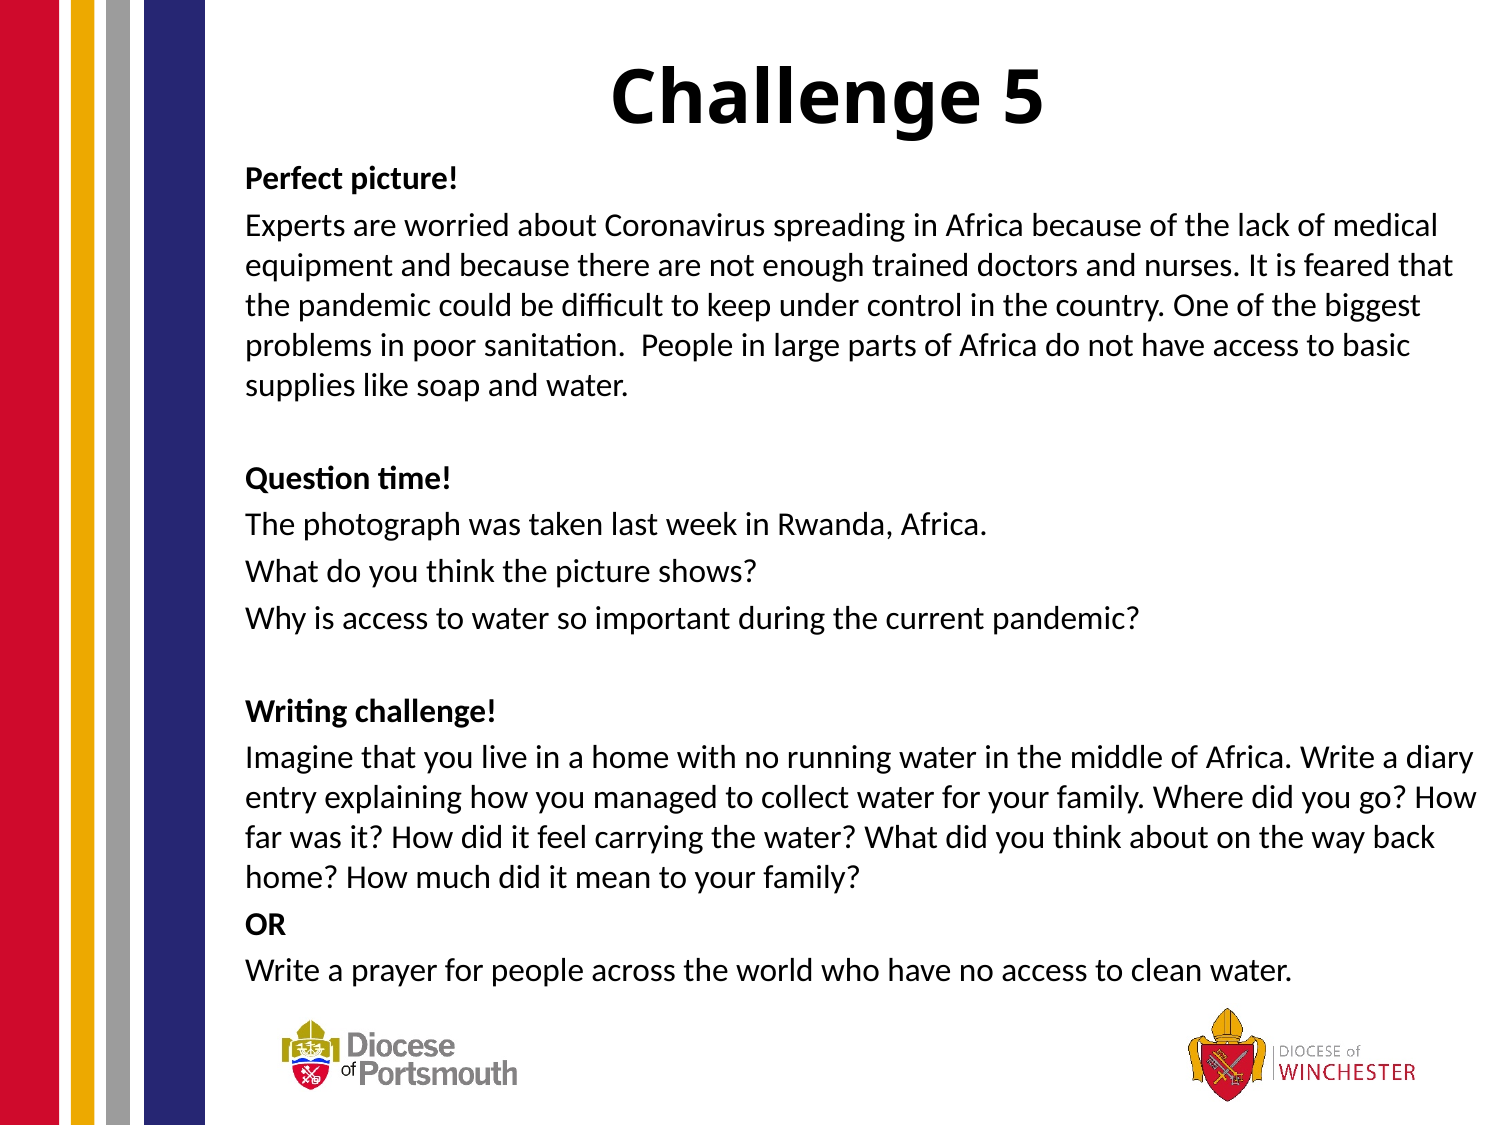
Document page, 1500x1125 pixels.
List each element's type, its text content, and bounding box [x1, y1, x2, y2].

title Challenge 5 [253, 0, 1402, 149]
list Perfect picture! Experts are worried about Coronavirus spreading in Africa because of the lack of medical equipment and because there are not enough trained doctors and nurses. It is feared that the pandemic could be difficult to keep under control in the country. One of the biggest problems in poor sanitation. People in large parts of Africa do not have access to basic supplies like soap and water. Question time! The photograph was taken last week in Rwanda, Africa. What do you think the picture shows? Why is access to water so important during the current pandemic? Writing challenge! Imagine that you live in a home with no running water in the middle of Africa. Write a diary entry explaining how you managed to collect water for your family. Where did you go? How far was it? How did it feel carrying the water? What did you think about on the way back home? How much did it mean to your family? OR Write a prayer for people across the world who have no access to clean water. [230, 149, 1500, 875]
picture [1175, 1003, 1424, 1106]
picture [277, 1017, 521, 1092]
